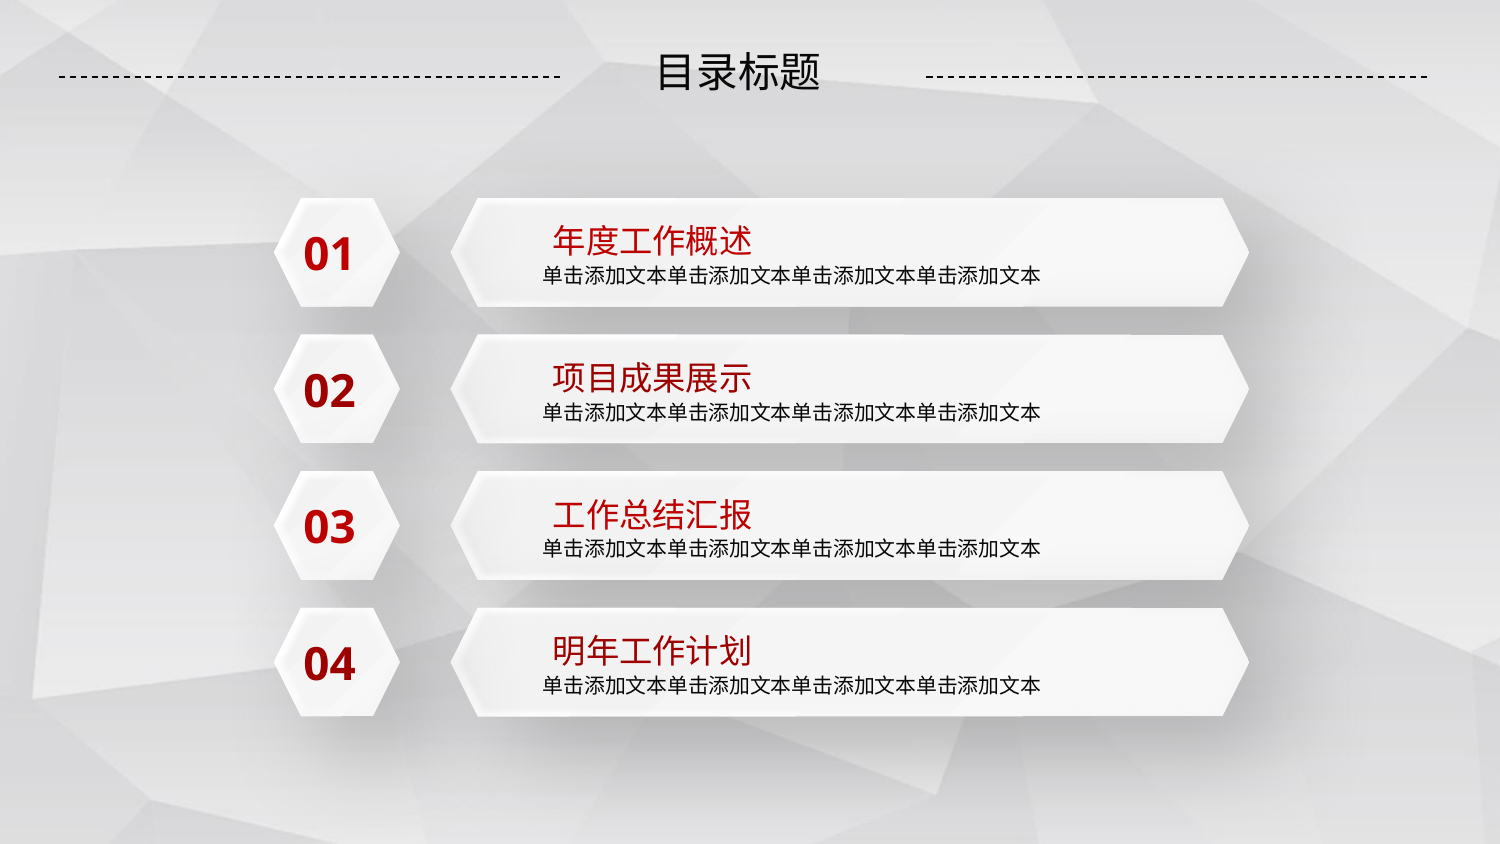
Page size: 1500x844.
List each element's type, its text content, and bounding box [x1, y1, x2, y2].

picture [0, 0, 1500, 844]
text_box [450, 197, 1250, 307]
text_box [273, 334, 400, 444]
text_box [450, 607, 1250, 717]
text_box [273, 607, 400, 717]
text_box 目录标题 [608, 38, 868, 104]
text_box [450, 334, 1250, 444]
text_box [450, 471, 1250, 580]
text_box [273, 471, 400, 580]
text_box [273, 197, 400, 307]
